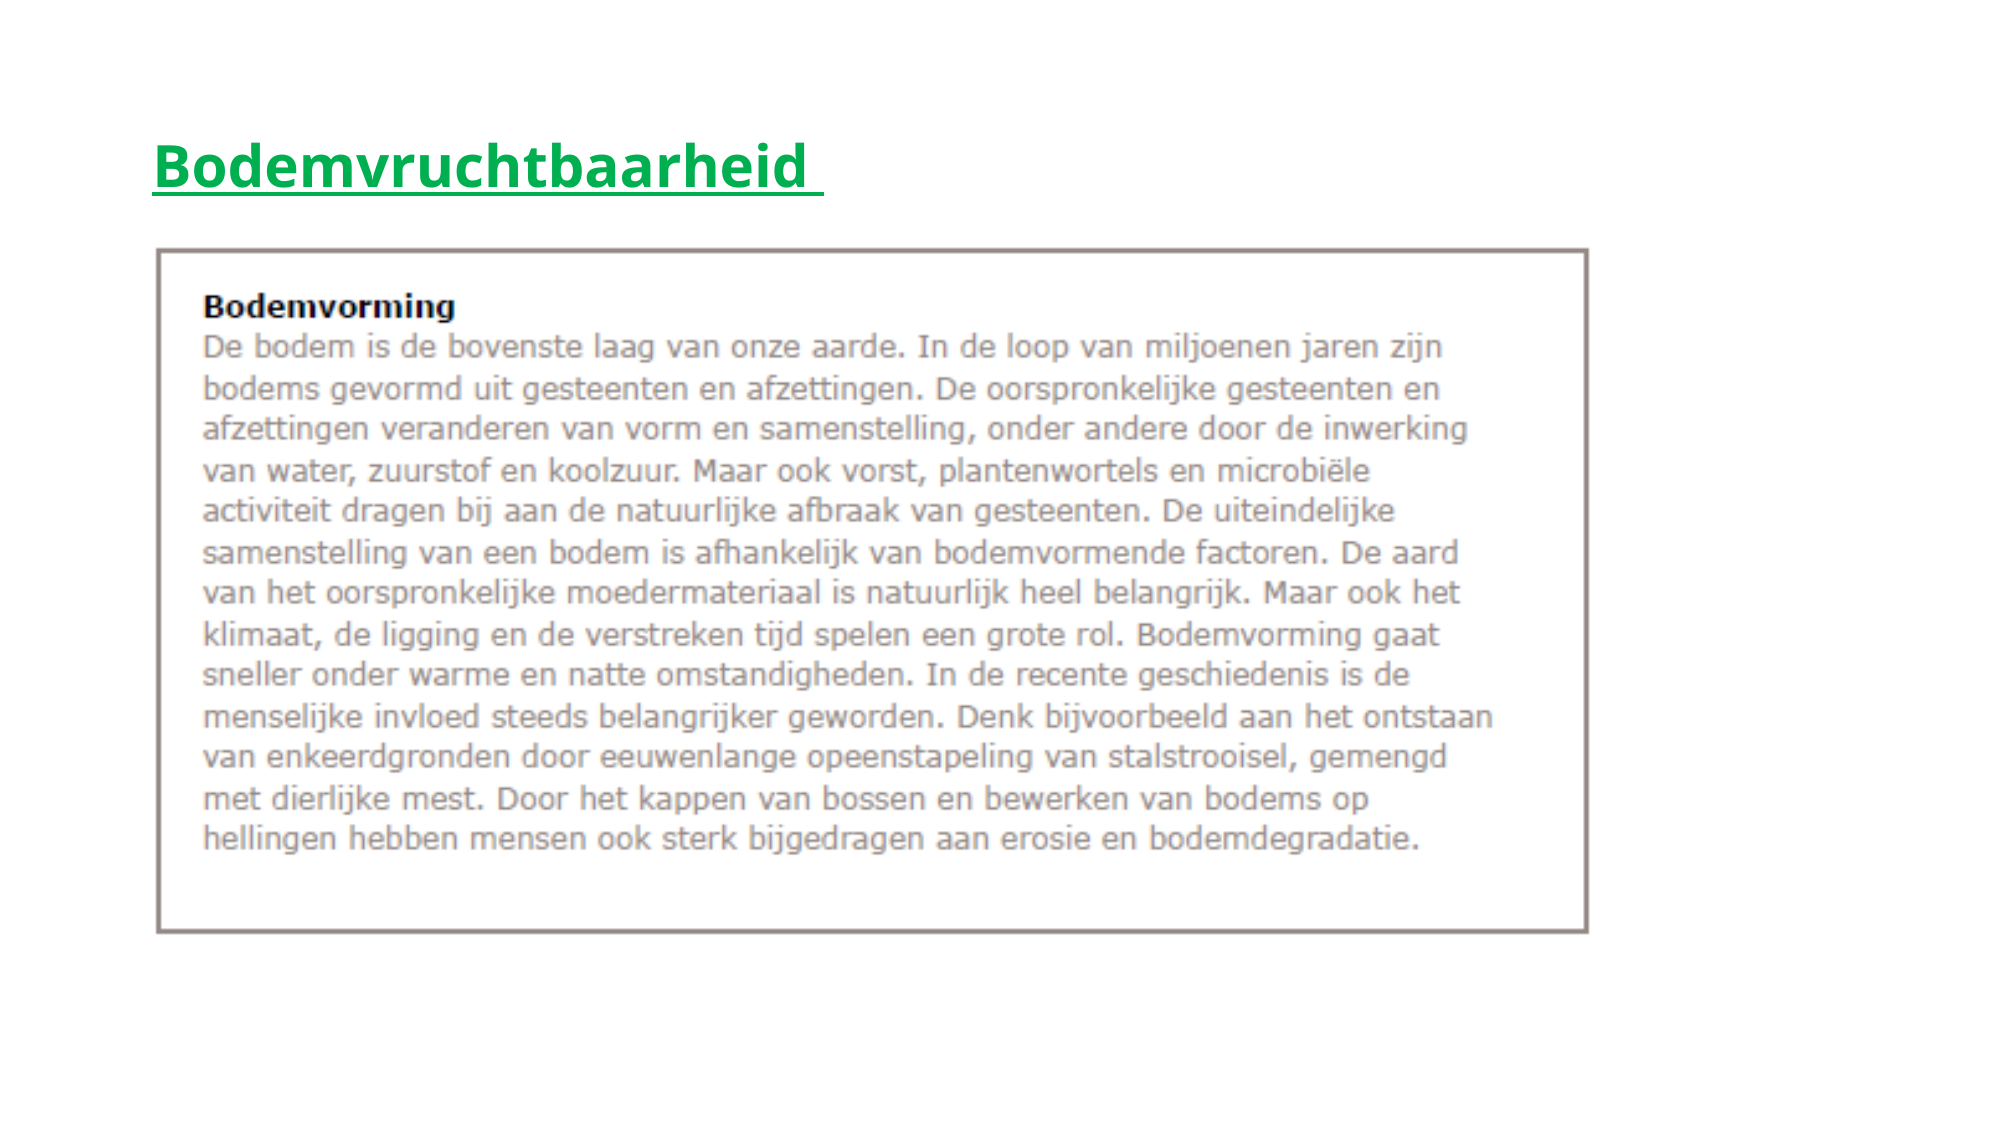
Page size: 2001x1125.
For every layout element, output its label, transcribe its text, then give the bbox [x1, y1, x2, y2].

picture [137, 234, 1607, 957]
title Bodemvruchtbaarheid [137, 59, 1863, 278]
